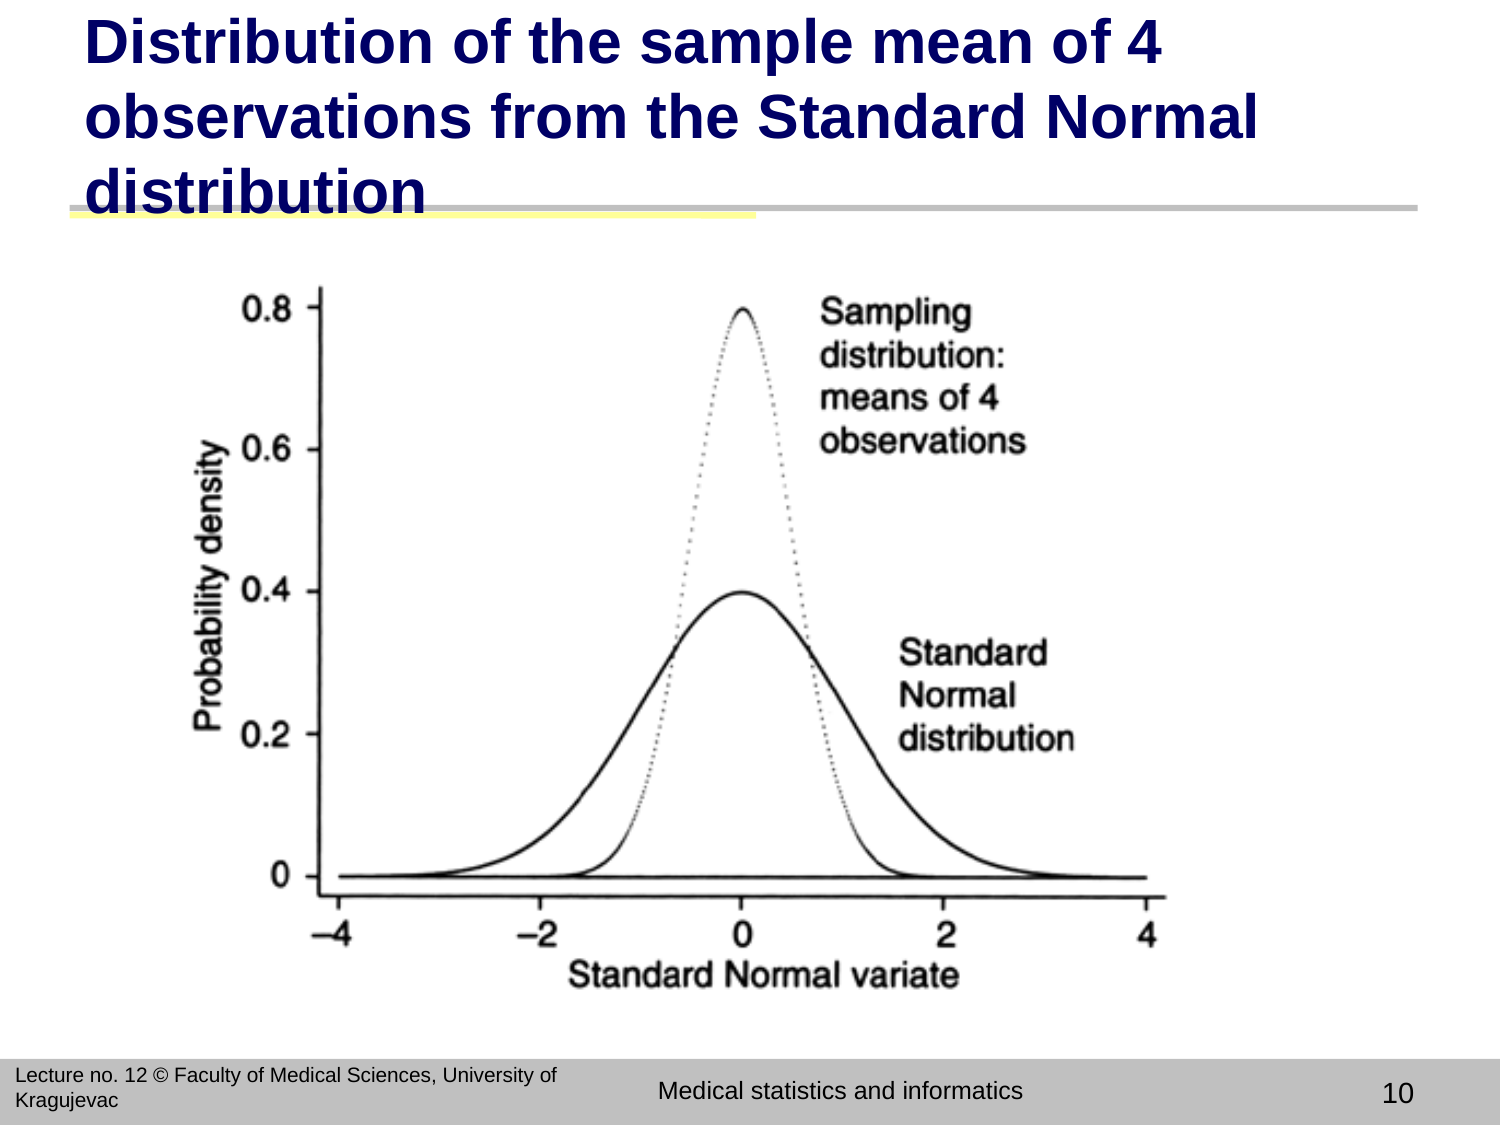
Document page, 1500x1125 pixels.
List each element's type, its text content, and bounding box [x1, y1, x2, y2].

picture [188, 283, 1172, 992]
slide_number Lecture no. 12 © Faculty of Medical Sciences, University of Kragujevac [0, 1053, 601, 1108]
title Distribution of the sample mean of 4 observations from the Standard Normal distribution [69, 19, 1426, 208]
slide_number 10 [1181, 1066, 1430, 1125]
footer Medical statistics and informatics [512, 1066, 1170, 1125]
